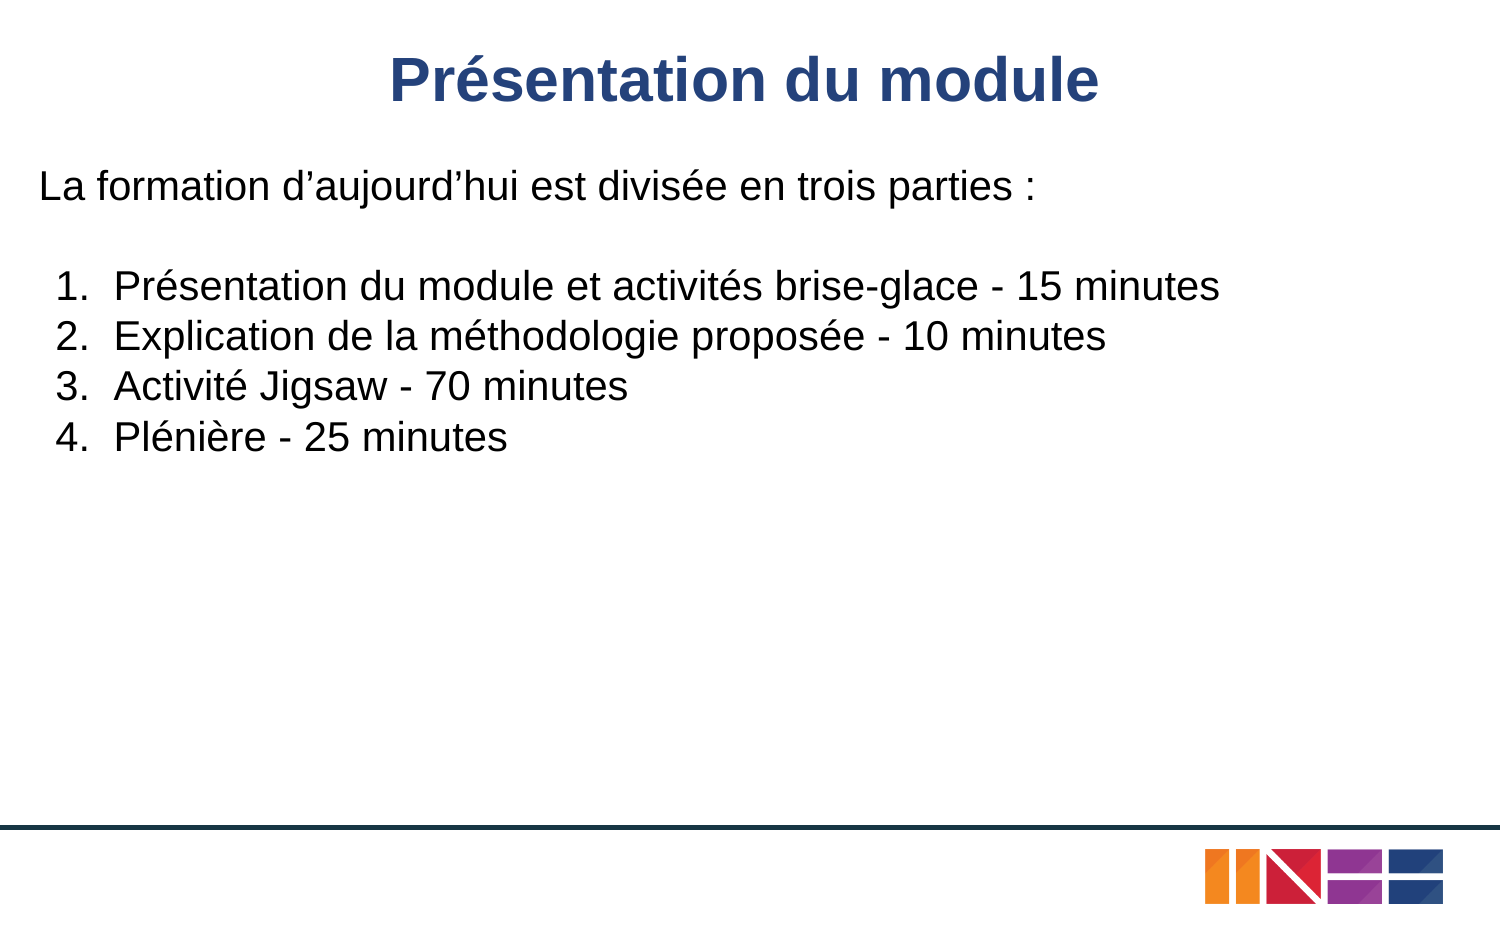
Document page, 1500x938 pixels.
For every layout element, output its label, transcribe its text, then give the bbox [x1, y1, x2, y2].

list La formation d’aujourd’hui est divisée en trois parties : Présentation du module et activités brise-glace - 15 minutes Explication de la méthodologie proposée - 10 minutes Activité Jigsaw - 70 minutes Plénière - 25 minutes [23, 143, 1479, 779]
picture [1205, 849, 1443, 904]
title Présentation du module [23, 23, 1468, 121]
